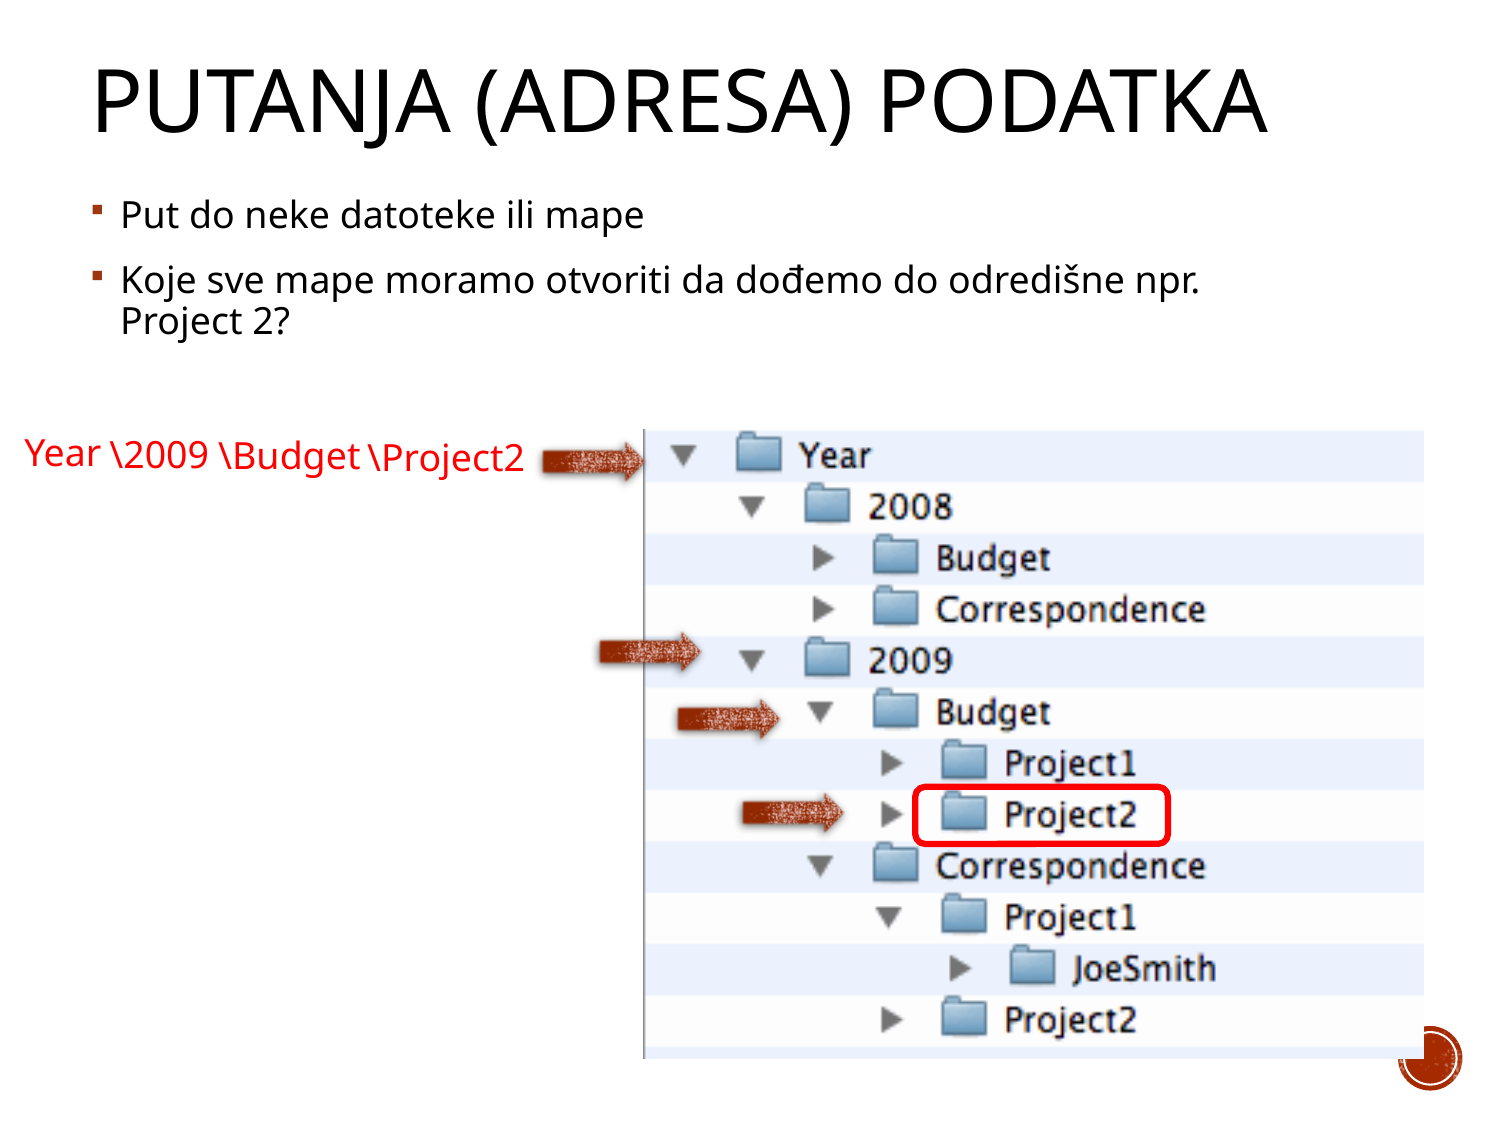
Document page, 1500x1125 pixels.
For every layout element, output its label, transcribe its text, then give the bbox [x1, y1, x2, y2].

text_box \Project2 [352, 426, 541, 487]
text_box Year [9, 421, 117, 482]
list Put do neke datoteke ili mape Koje sve mape moramo otvoriti da dođemo do odredišne npr. Project 2? [75, 188, 1300, 265]
picture [643, 429, 1424, 1059]
title PUTANJA (adresa) podatka [75, 45, 1300, 164]
text_box [544, 446, 643, 477]
text_box \2009 [94, 423, 225, 484]
text_box [601, 642, 643, 662]
text_box \Budget [203, 424, 376, 485]
